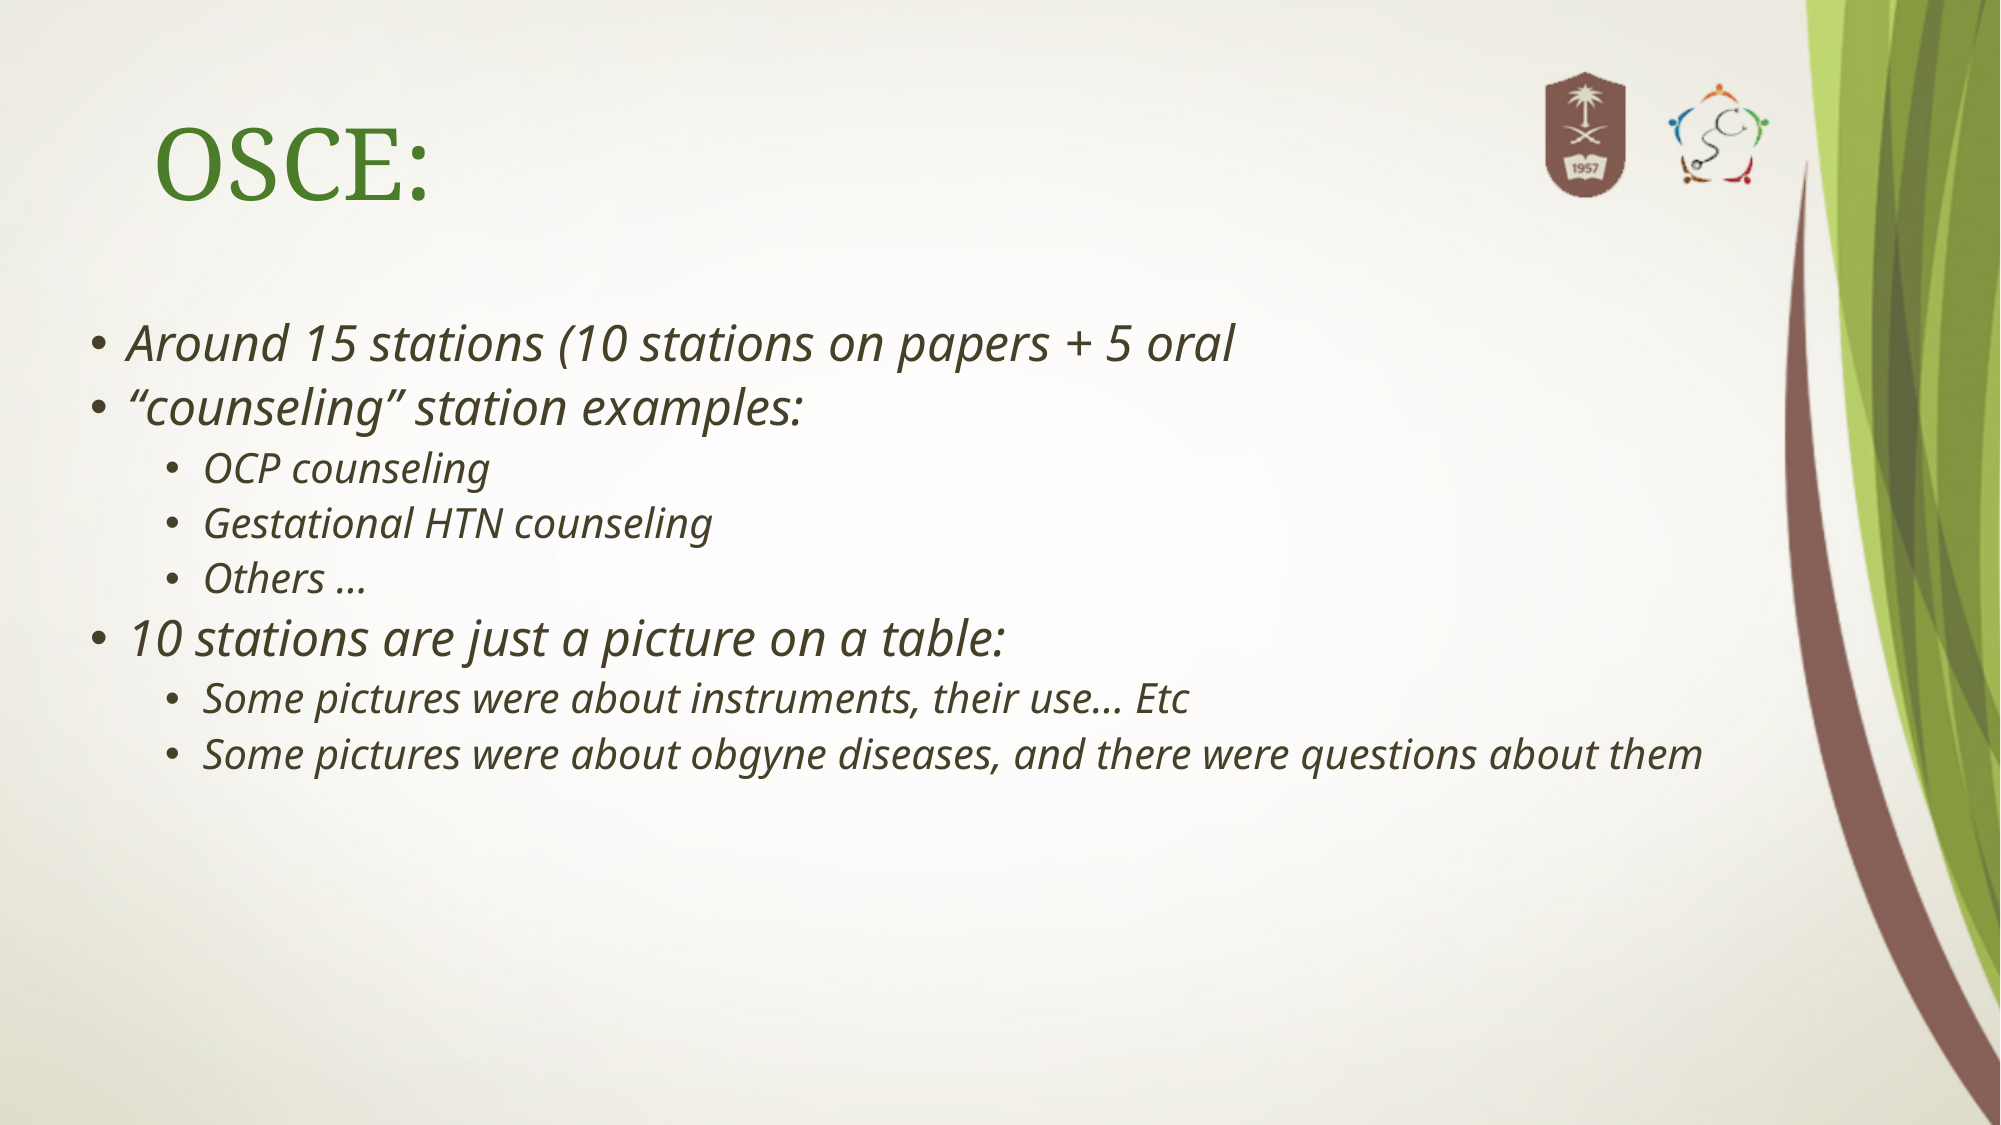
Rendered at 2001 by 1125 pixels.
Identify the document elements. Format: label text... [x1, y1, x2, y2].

title OSCE: [137, 59, 1863, 278]
picture [0, 0, 2001, 1125]
list Around 15 stations (10 stations on papers + 5 oral “counseling” station examples: OCP counseling Gestational HTN counseling Others … 10 stations are just a picture on a table: Some pictures were about instruments, their use... Etc Some pictures were about obgyne diseases, and there were questions about them [0, 310, 1725, 1025]
